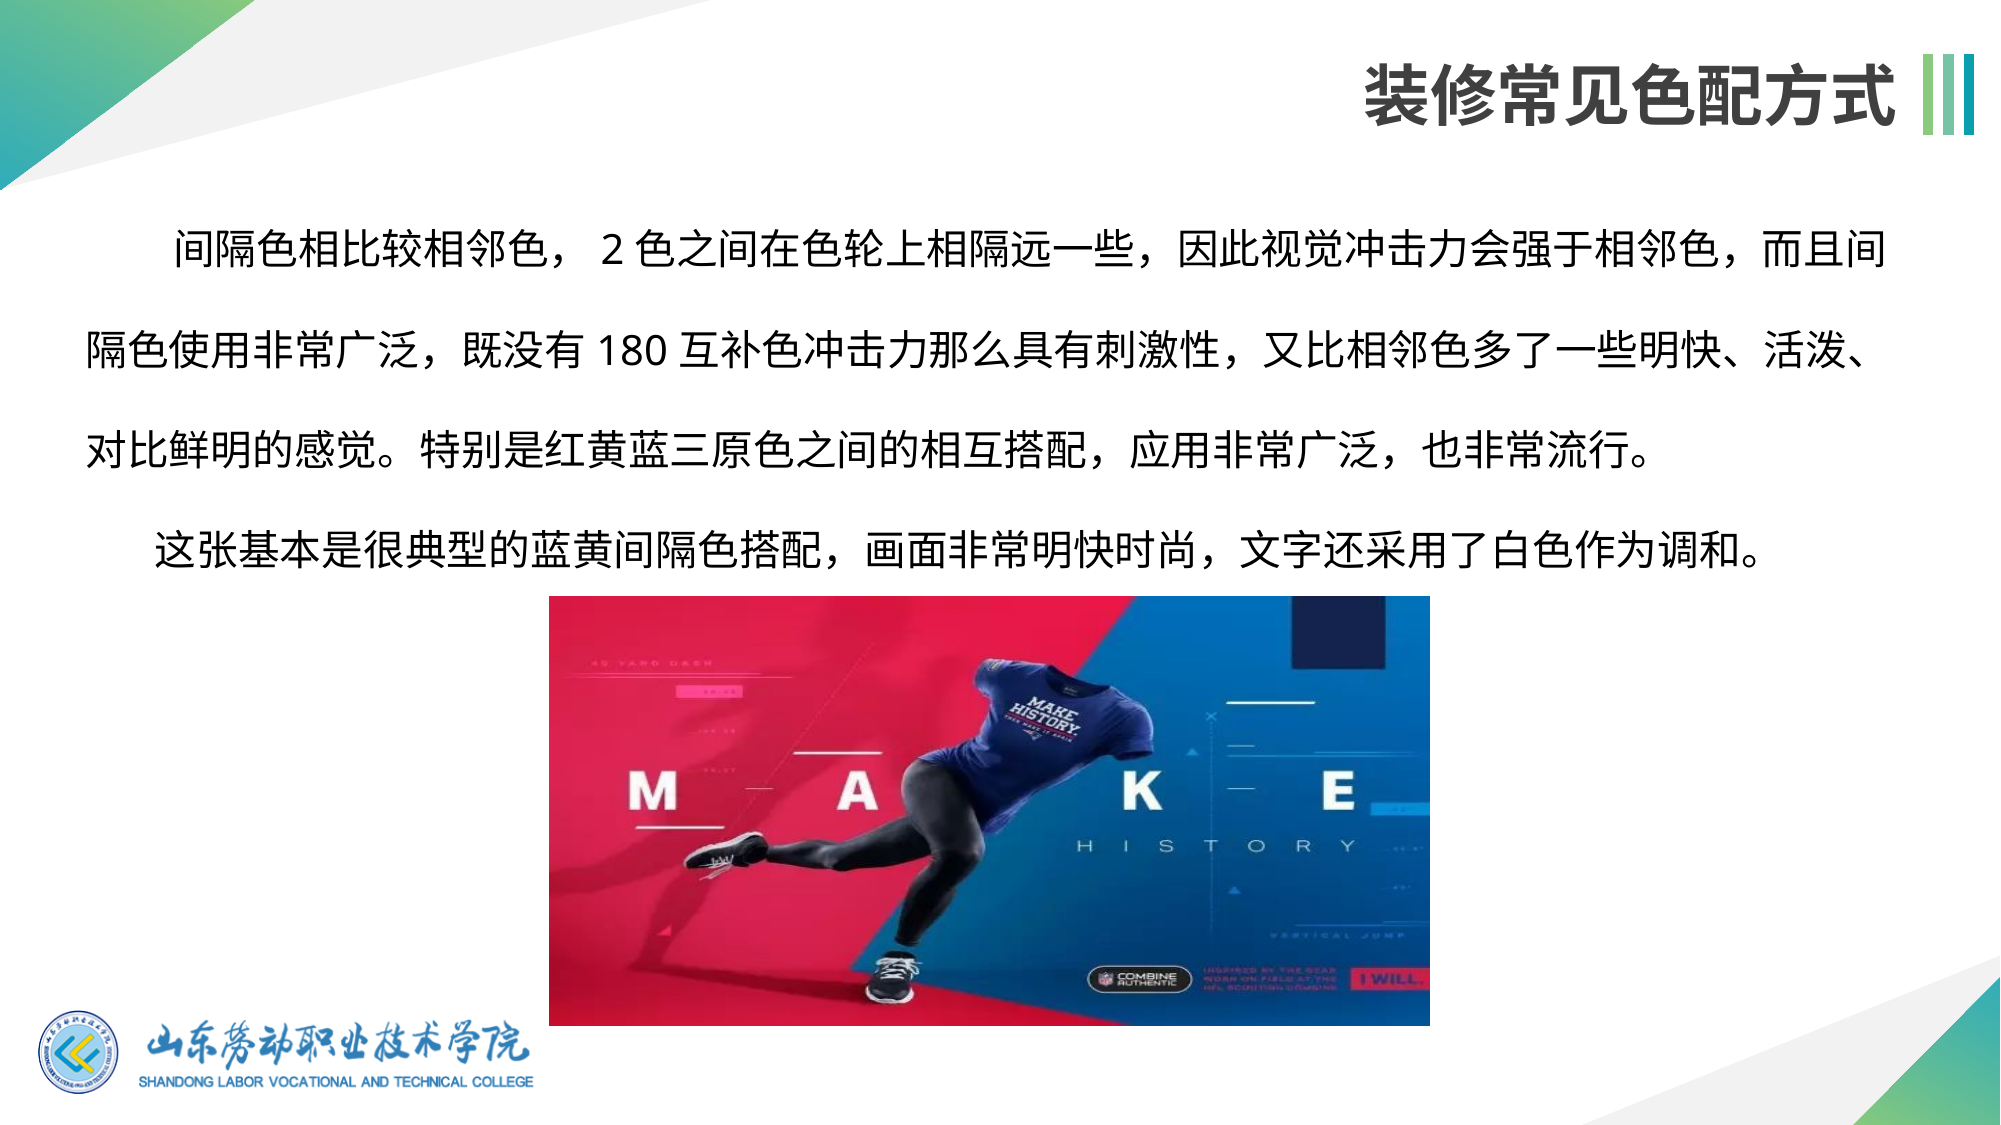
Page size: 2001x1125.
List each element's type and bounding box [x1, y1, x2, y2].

text_box [1928, 54, 1969, 136]
picture [38, 596, 1430, 1094]
text_box [0, 0, 2000, 1125]
